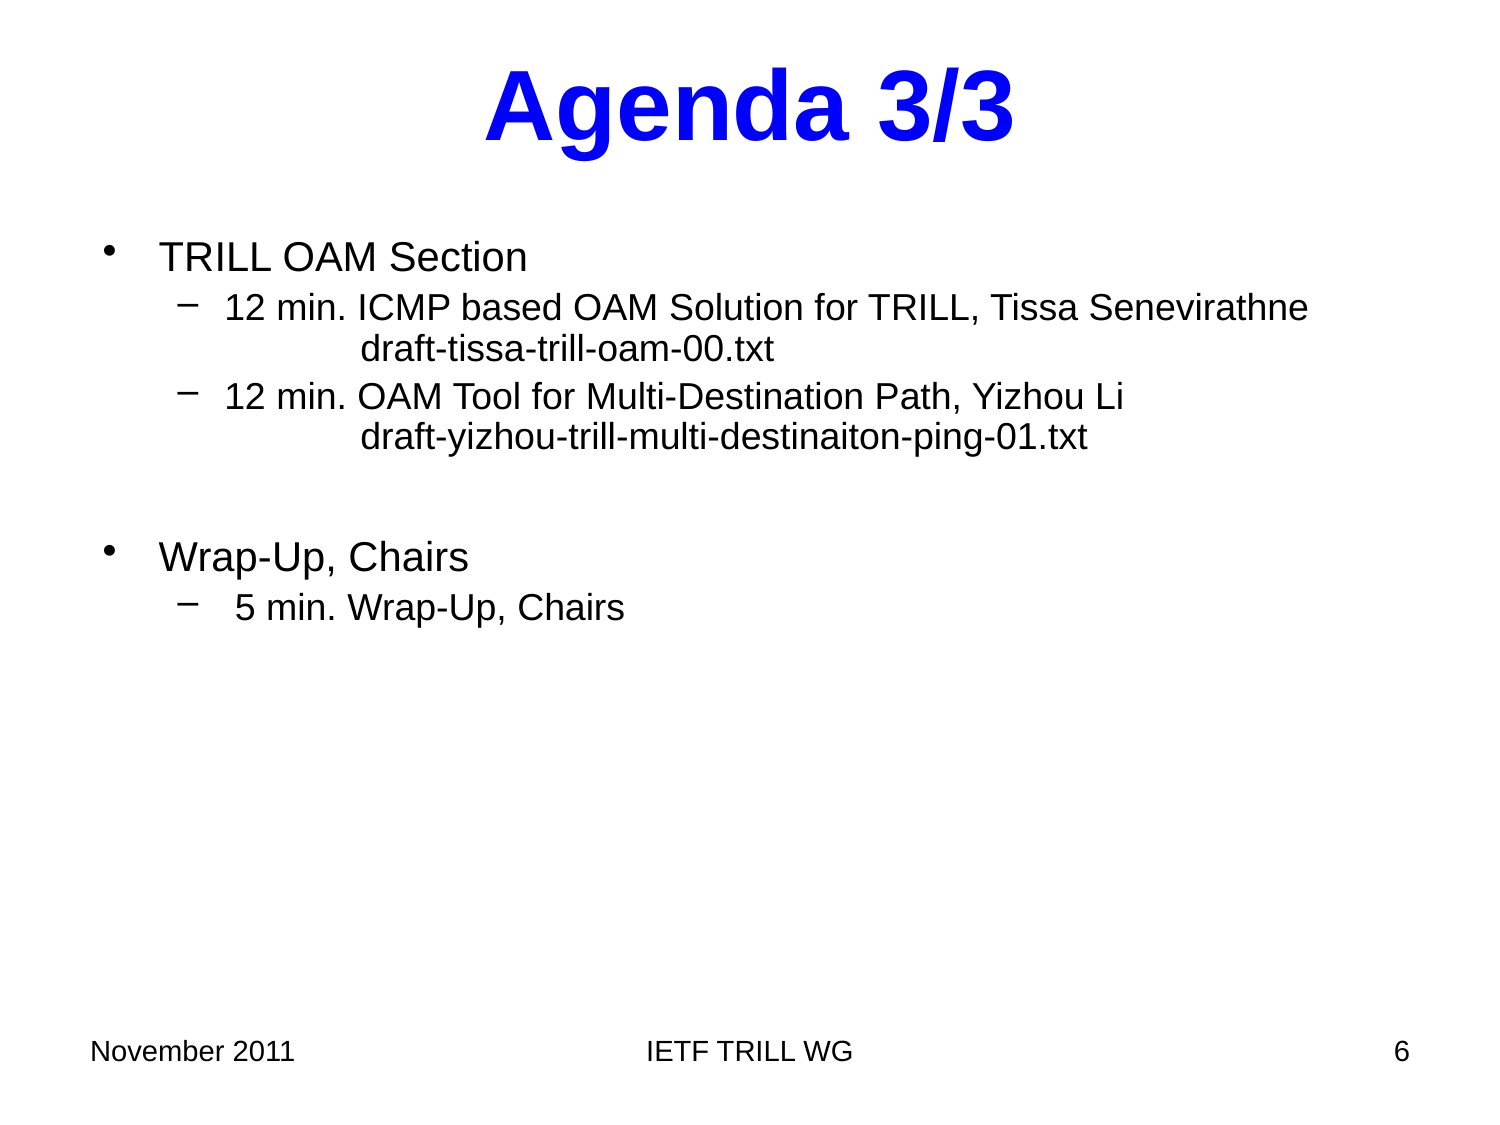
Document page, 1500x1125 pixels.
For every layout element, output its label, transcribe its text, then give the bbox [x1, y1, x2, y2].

list TRILL OAM Section 12 min. ICMP based OAM Solution for TRILL, Tissa Senevirathne draft-tissa-trill-oam-00.txt 12 min. OAM Tool for Multi-Destination Path, Yizhou Li draft-yizhou-trill-multi-destinaiton-ping-01.txt Wrap-Up, Chairs 5 min. Wrap-Up, Chairs [87, 174, 1425, 1025]
slide_number 6 [1074, 1024, 1426, 1103]
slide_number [74, 1024, 426, 1103]
title Agenda 3/3 [75, 24, 1425, 175]
footer IETF TRILL WG [512, 1025, 988, 1103]
